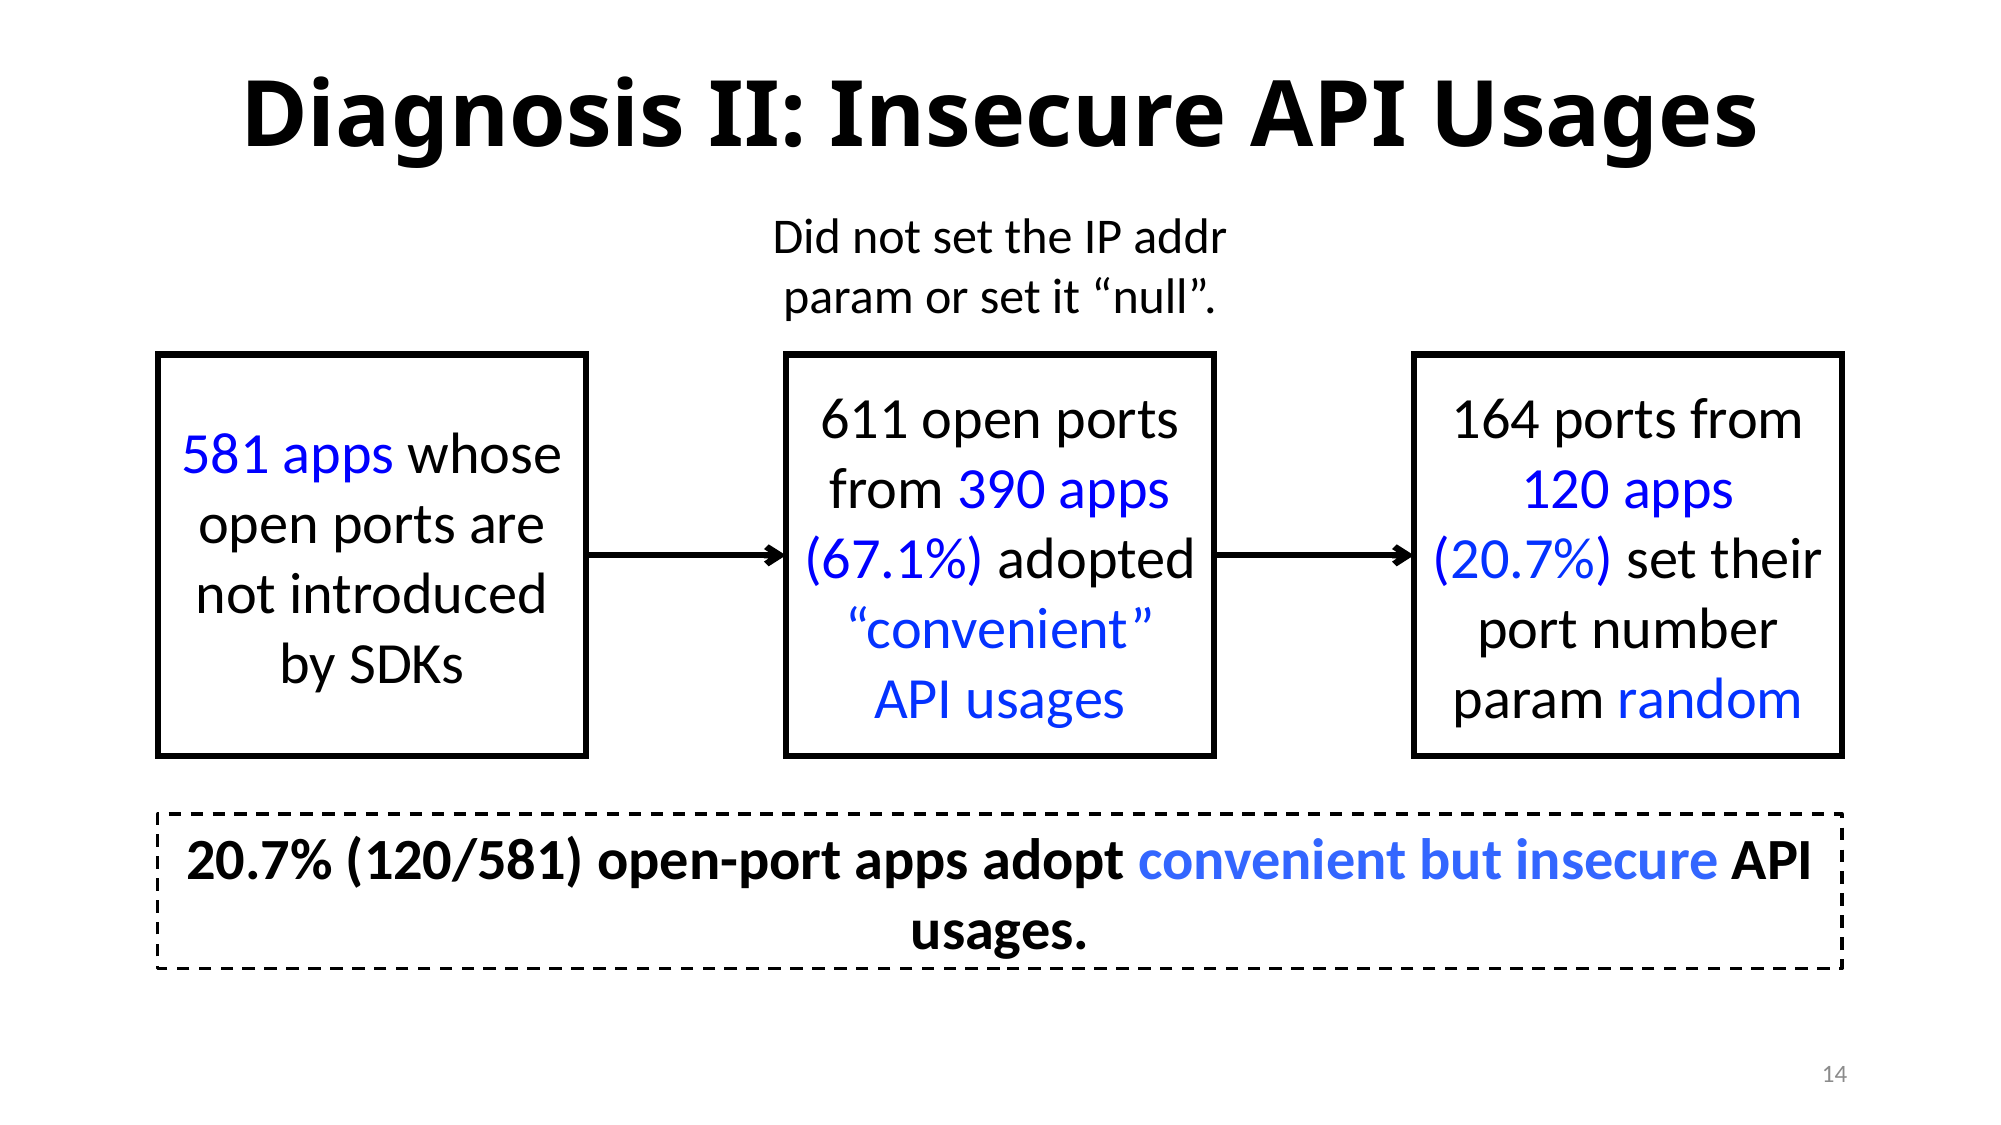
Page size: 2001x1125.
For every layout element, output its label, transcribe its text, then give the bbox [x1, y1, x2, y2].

text_box 611 open ports from 390 apps (67.1%) adopted “convenient” API usages [785, 353, 1215, 757]
text_box 164 ports from 120 apps (20.7%) set their port number param random [1413, 353, 1843, 757]
slide_number 14 [1412, 1042, 1863, 1103]
text_box 581 apps whose open ports are not introduced by SDKs [157, 353, 587, 757]
title Diagnosis II: Insecure API Usages [137, 59, 1863, 278]
text_box Did not set the IP addr param or set it “null”. [750, 196, 1250, 332]
text_box 20.7% (120/581) open-port apps adopt convenient but insecure API usages. [157, 813, 1843, 969]
